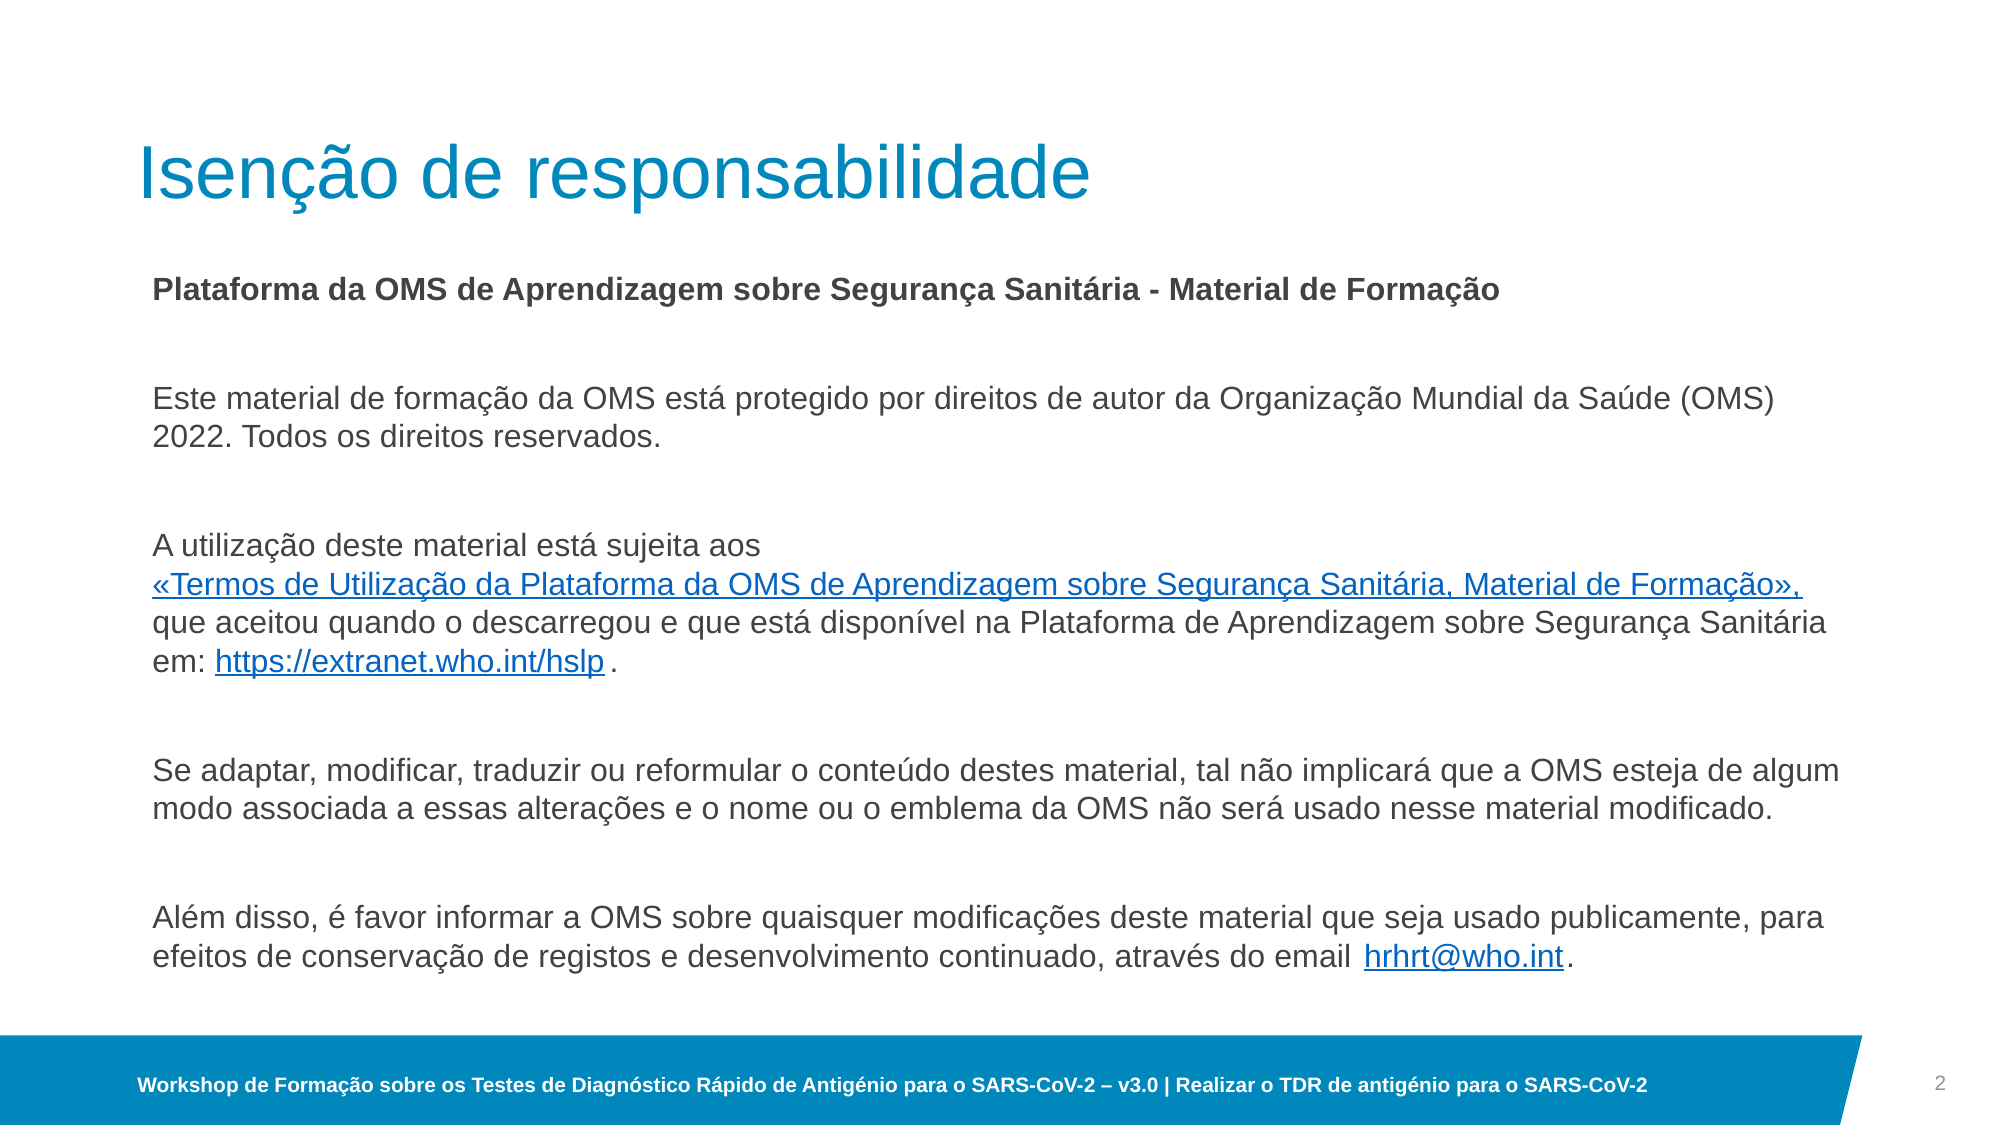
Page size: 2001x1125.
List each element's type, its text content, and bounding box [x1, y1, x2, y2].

footer Workshop de Formação sobre os Testes de Diagnóstico Rápido de Antigénio para o SARS-CoV-2 – v3.0 | Realizar o TDR de antigénio para o SARS-CoV-2 [137, 1042, 1813, 1125]
title Isenção de responsabilidade [137, 59, 1863, 215]
slide_number 2 [1862, 1035, 1947, 1125]
list Plataforma da OMS de Aprendizagem sobre Segurança Sanitária - Material de Formação Este material de formação da OMS está protegido por direitos de autor da Organização Mundial da Saúde (OMS) 2022. Todos os direitos reservados. A utilização deste material está sujeita aos «Termos de Utilização da Plataforma da OMS de Aprendizagem sobre Segurança Sanitária, Material de Formação», que aceitou quando o descarregou e que está disponível na Plataforma de Aprendizagem sobre Segurança Sanitária em: https://extranet.who.int/hslp. Se adaptar, modificar, traduzir ou reformular o conteúdo destes material, tal não implicará que a OMS esteja de algum modo associada a essas alterações e o nome ou o emblema da OMS não será usado nesse material modificado. Além disso, é favor informar a OMS sobre quaisquer modificações deste material que seja usado publicamente, para efeitos de conservação de registos e desenvolvimento continuado, através do email hrhrt@who.int. [137, 260, 1863, 990]
